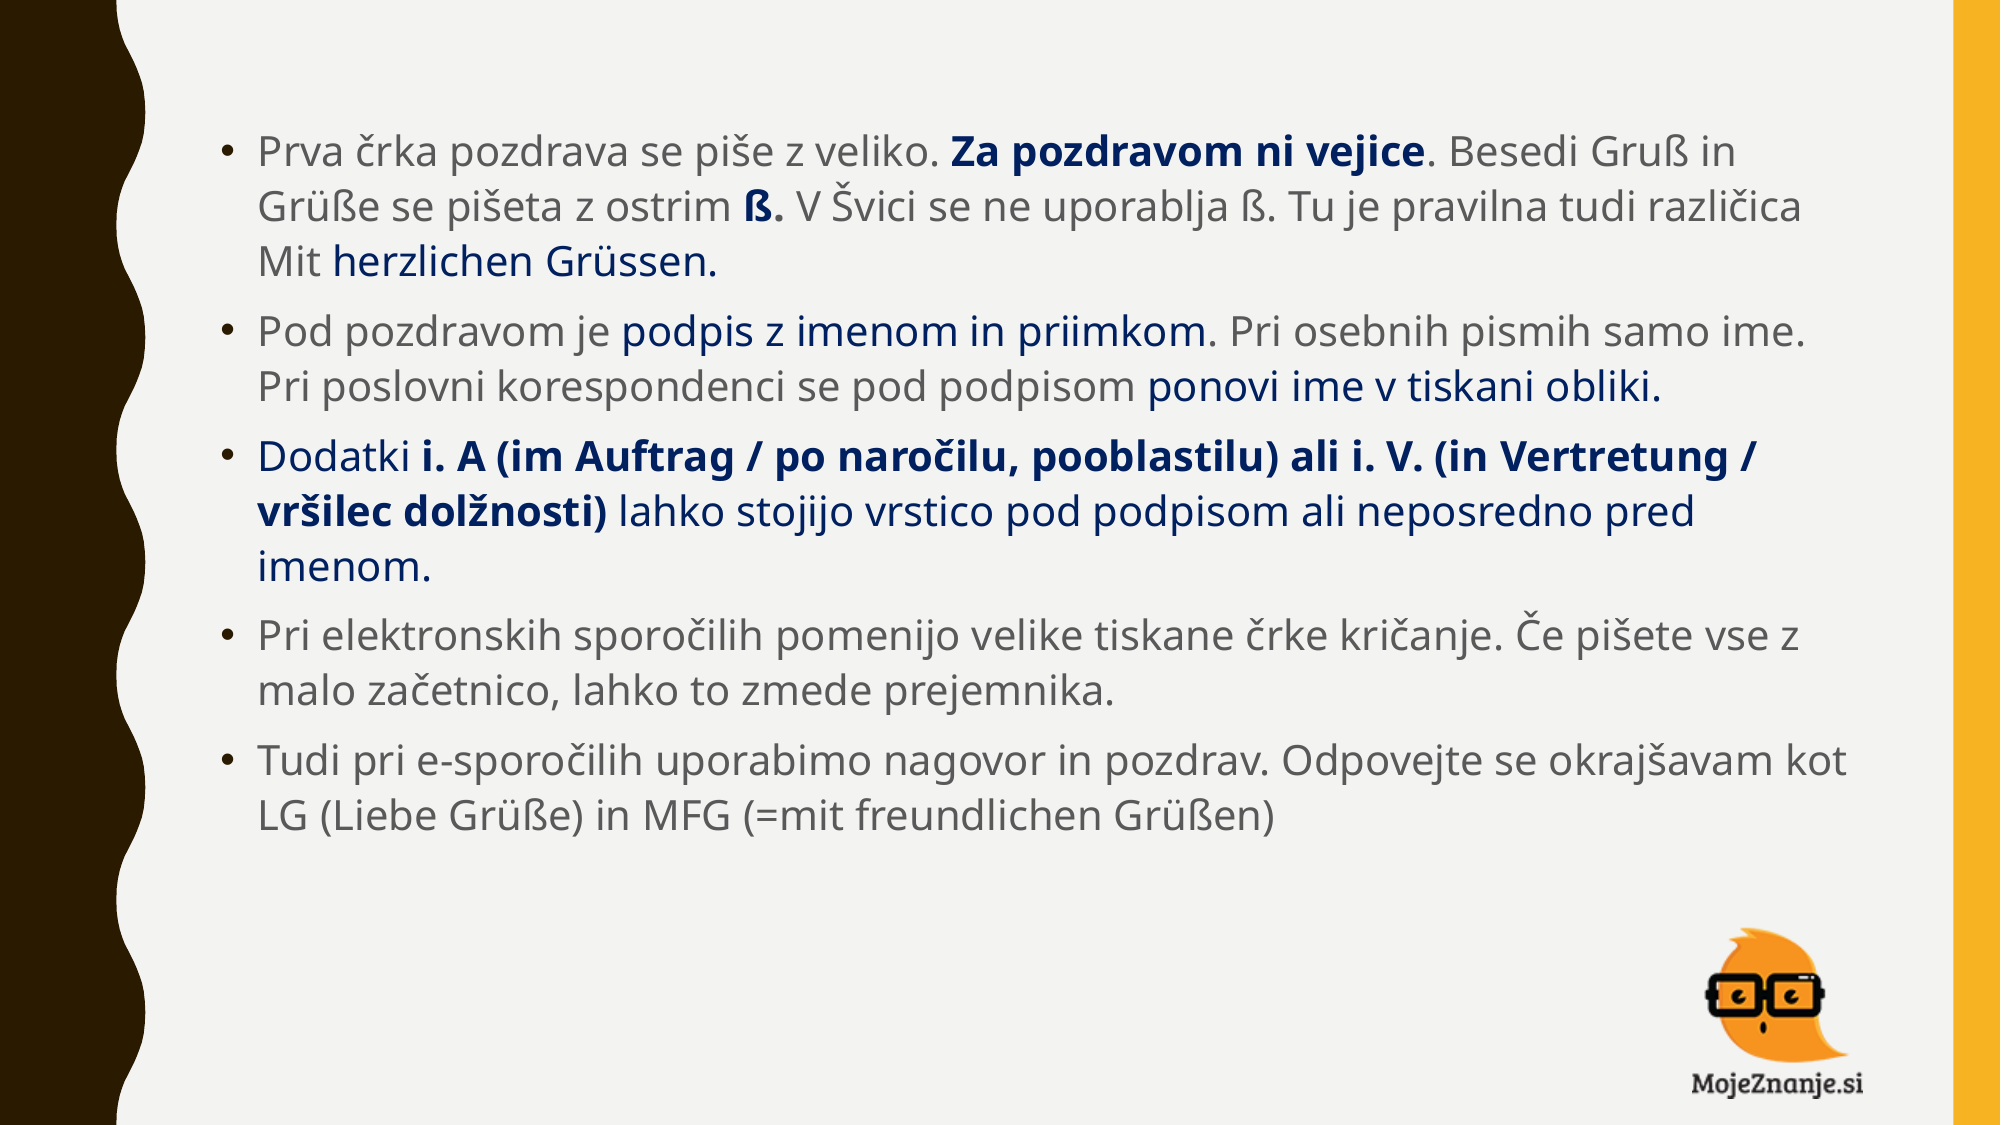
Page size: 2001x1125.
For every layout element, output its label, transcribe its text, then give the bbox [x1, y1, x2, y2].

list Prva črka pozdrava se piše z veliko. Za pozdravom ni vejice. Besedi Gruß in Grüße se pišeta z ostrim ß. V Švici se ne uporablja ß. Tu je pravilna tudi različica Mit herzlichen Grüssen. Pod pozdravom je podpis z imenom in priimkom. Pri osebnih pismih samo ime. Pri poslovni korespondenci se pod podpisom ponovi ime v tiskani obliki. Dodatki i. A (im Auftrag / po naročilu, pooblastilu) ali i. V. (in Vertretung / vršilec dolžnosti) lahko stojijo vrstico pod podpisom ali neposredno pred imenom. Pri elektronskih sporočilih pomenijo velike tiskane črke kričanje. Če pišete vse z malo začetnico, lahko to zmede prejemnika. Tudi pri e-sporočilih uporabimo nagovor in pozdrav. Odpovejte se okrajšavam kot LG (Liebe Grüße) in MFG (=mit freundlichen Grüßen) [205, 112, 1875, 965]
picture [1692, 965, 1863, 1099]
